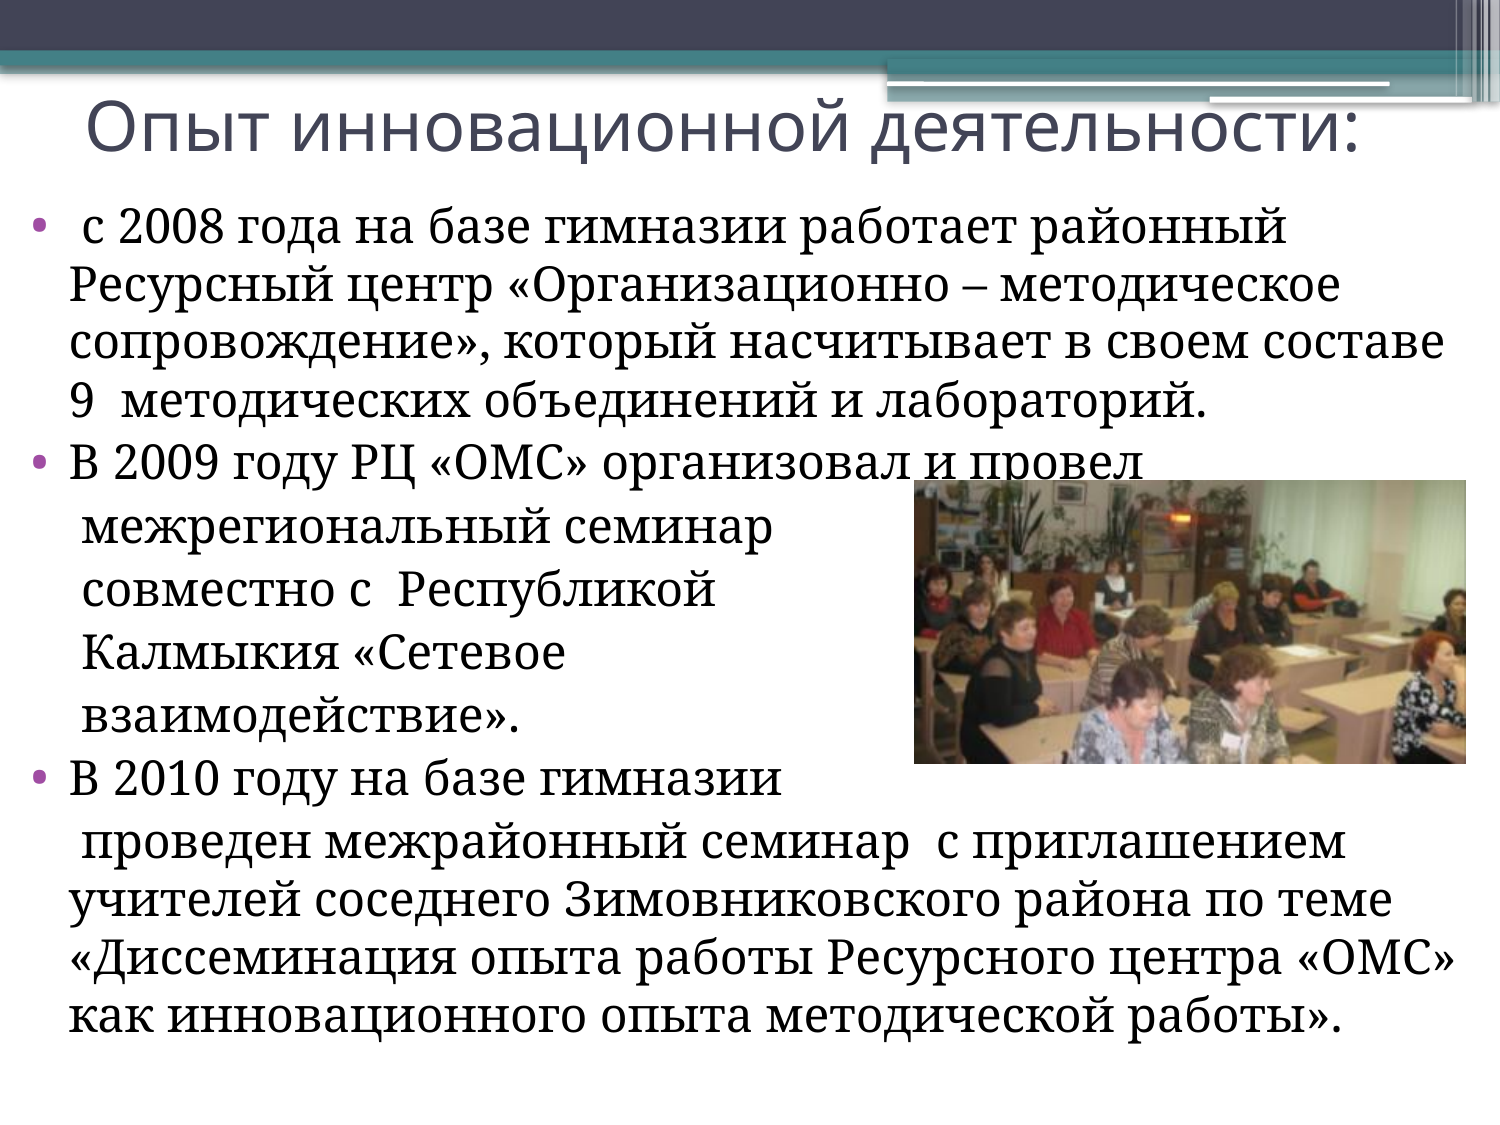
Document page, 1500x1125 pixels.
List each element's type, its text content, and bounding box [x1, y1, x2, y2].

list с 2008 года на базе гимназии работает районный Ресурсный центр «Организационно – методическое сопровождение», который насчитывает в своем составе 9 методических объединений и лабораторий. В 2009 году РЦ «ОМС» организовал и провел межрегиональный семинар совместно с Республикой Калмыкия «Сетевое взаимодействие». В 2010 году на базе гимназии проведен межрайонный семинар с приглашением учителей соседнего Зимовниковского района по теме «Диссеминация опыта работы Ресурсного центра «ОМС» как инновационного опыта методической работы». [0, 187, 1477, 1079]
title Опыт инновационной деятельности: [70, 35, 1421, 187]
picture [913, 480, 1466, 764]
